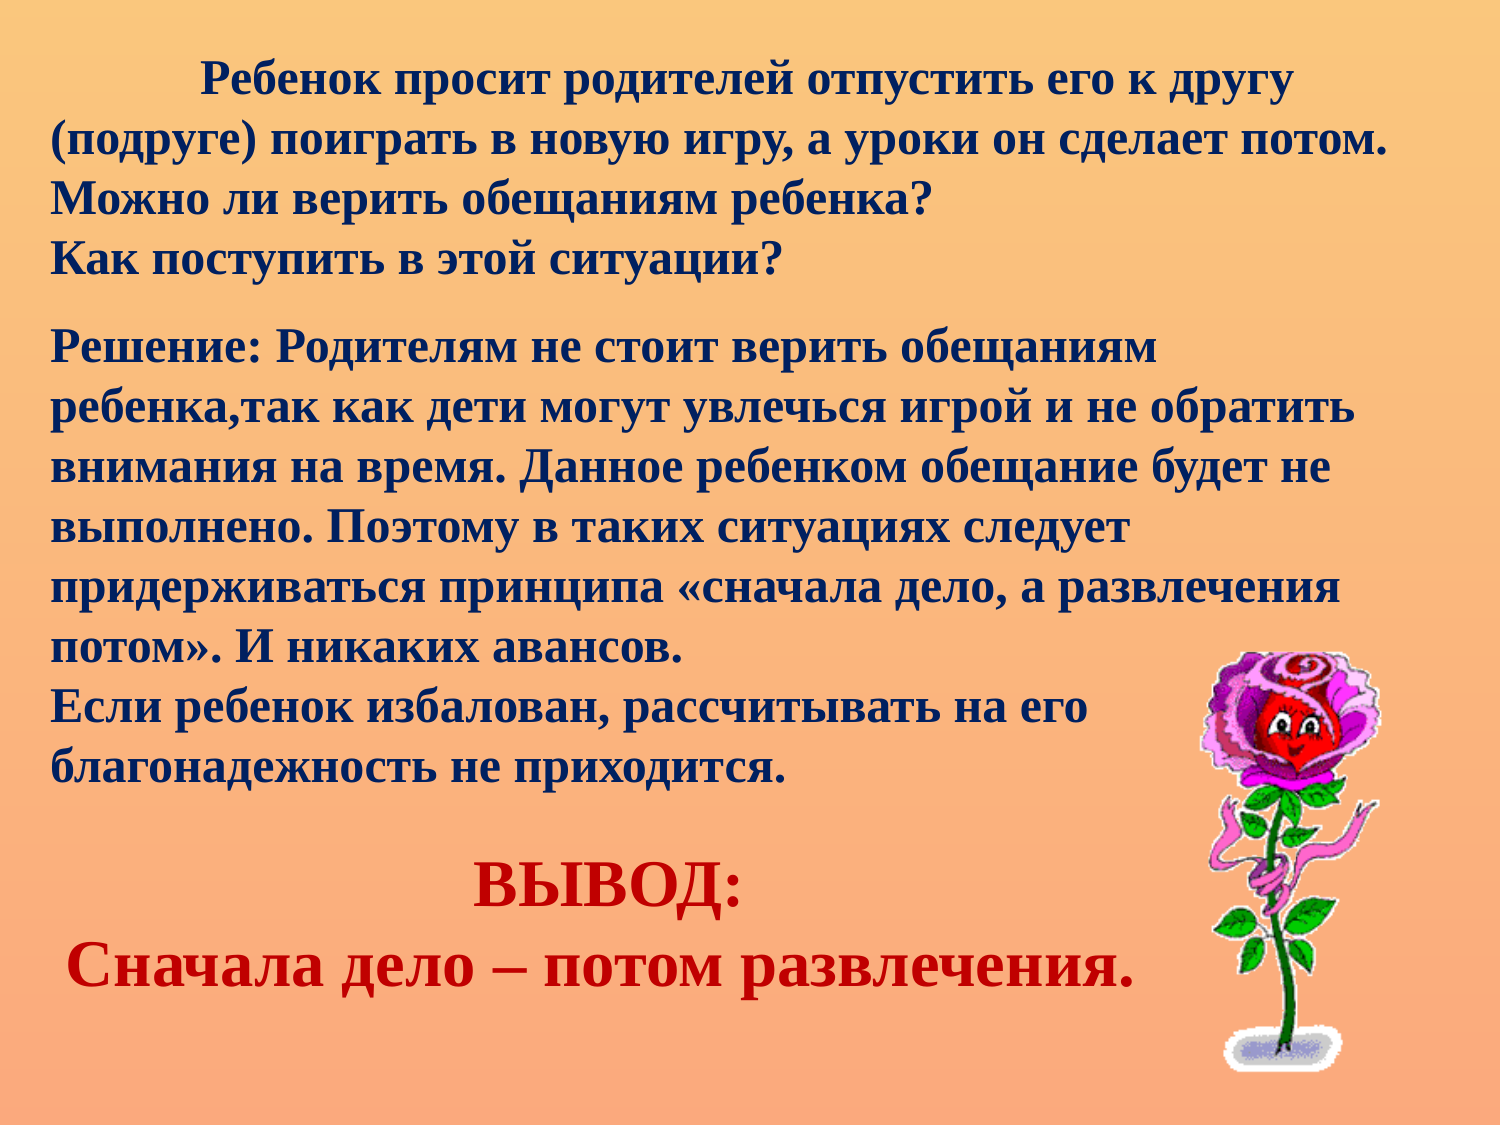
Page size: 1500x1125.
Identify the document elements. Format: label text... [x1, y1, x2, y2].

text_box Решение: Родителям не стоит верить обещаниям ребенка,так как дети могут увлечься игрой и не обратить внимания на время. Данное ребенком обещание будет не выполнено. Поэтому в таких ситуациях следует придерживаться принципа «сначала дело, а развлечения потом». И никаких авансов. Если ребенок избалован, рассчитывать на его благонадежность не приходится. [35, 304, 1395, 630]
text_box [34, 632, 1500, 1095]
text_box Ребенок просит родителей отпустить его к другу (подруге) поиграть в новую игру, а уроки он сделает потом. Можно ли верить обещаниям ребенка? Как поступить в этой ситуации? [35, 36, 1465, 352]
